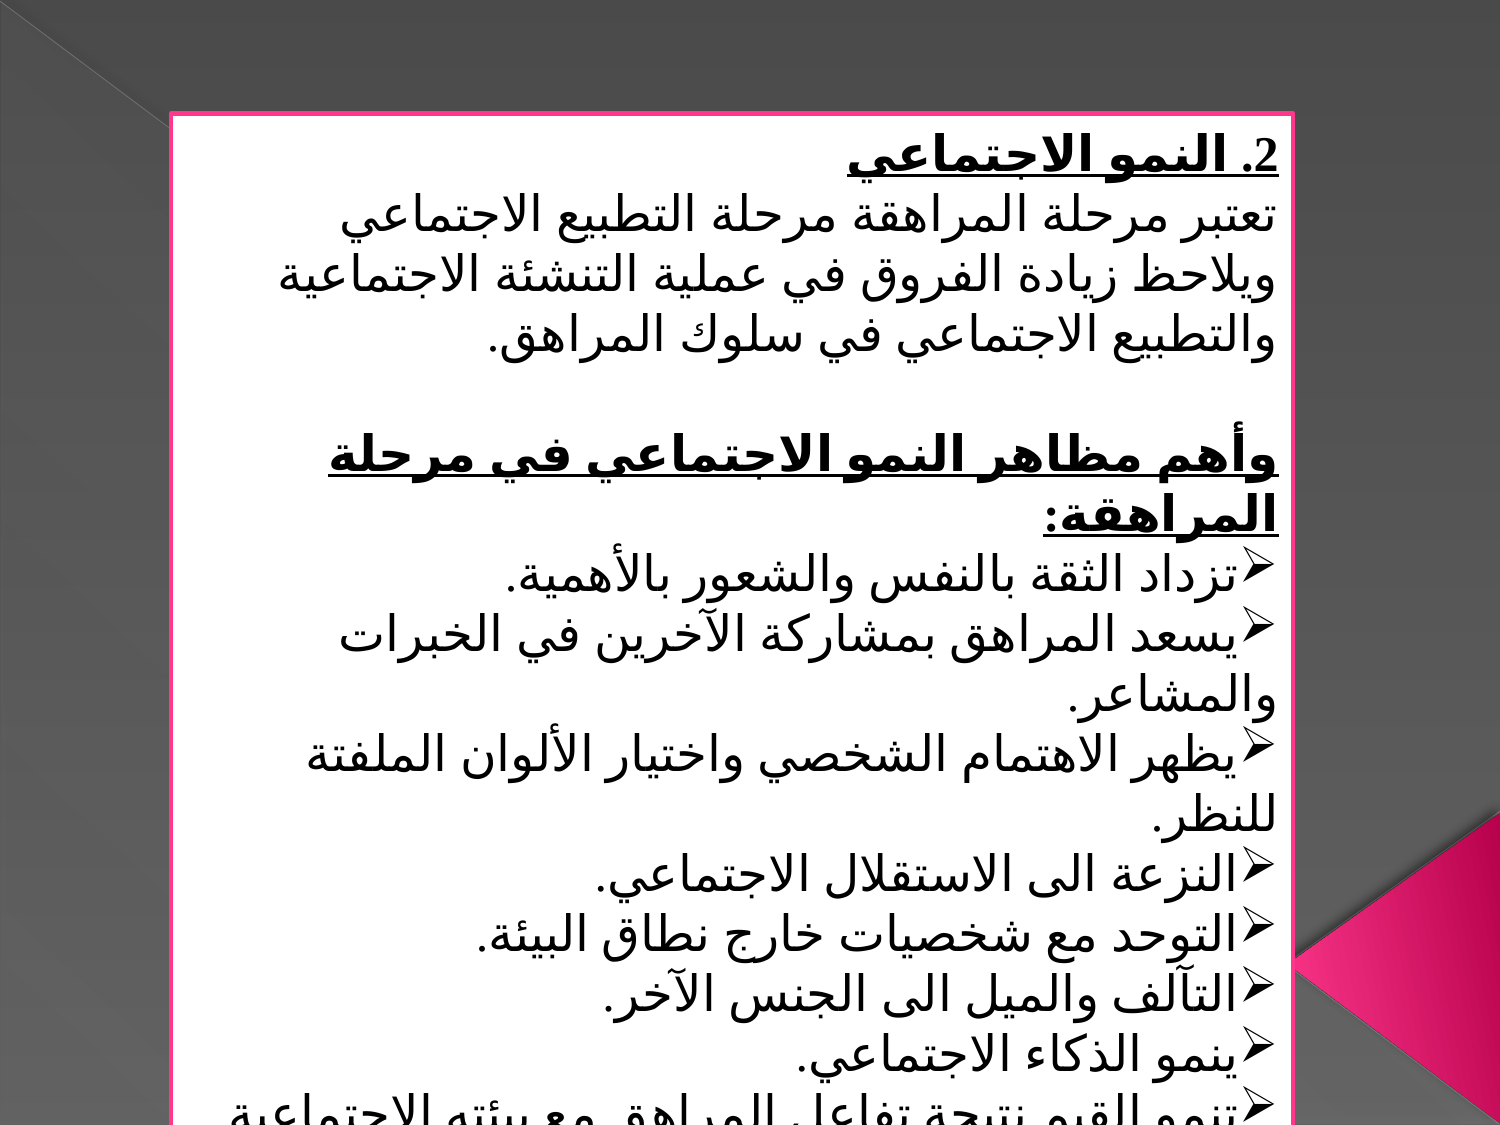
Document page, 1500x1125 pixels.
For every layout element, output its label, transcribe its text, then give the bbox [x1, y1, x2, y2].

text_box 2. النمو الاجتماعي تعتبر مرحلة المراهقة مرحلة التطبيع الاجتماعي ويلاحظ زيادة الفروق في عملية التنشئة الاجتماعية والتطبيع الاجتماعي في سلوك المراهق. وأهم مظاهر النمو الاجتماعي في مرحلة المراهقة: تزداد الثقة بالنفس والشعور بالأهمية. يسعد المراهق بمشاركة الآخرين في الخبرات والمشاعر. يظهر الاهتمام الشخصي واختيار الألوان الملفتة للنظر. النزعة الى الاستقلال الاجتماعي. التوحد مع شخصيات خارج نطاق البيئة. التآلف والميل الى الجنس الآخر. ينمو الذكاء الاجتماعي. تنمو القيم نتيجة تفاعل المراهق مع بيئته الاجتماعية. [169, 111, 1295, 1125]
